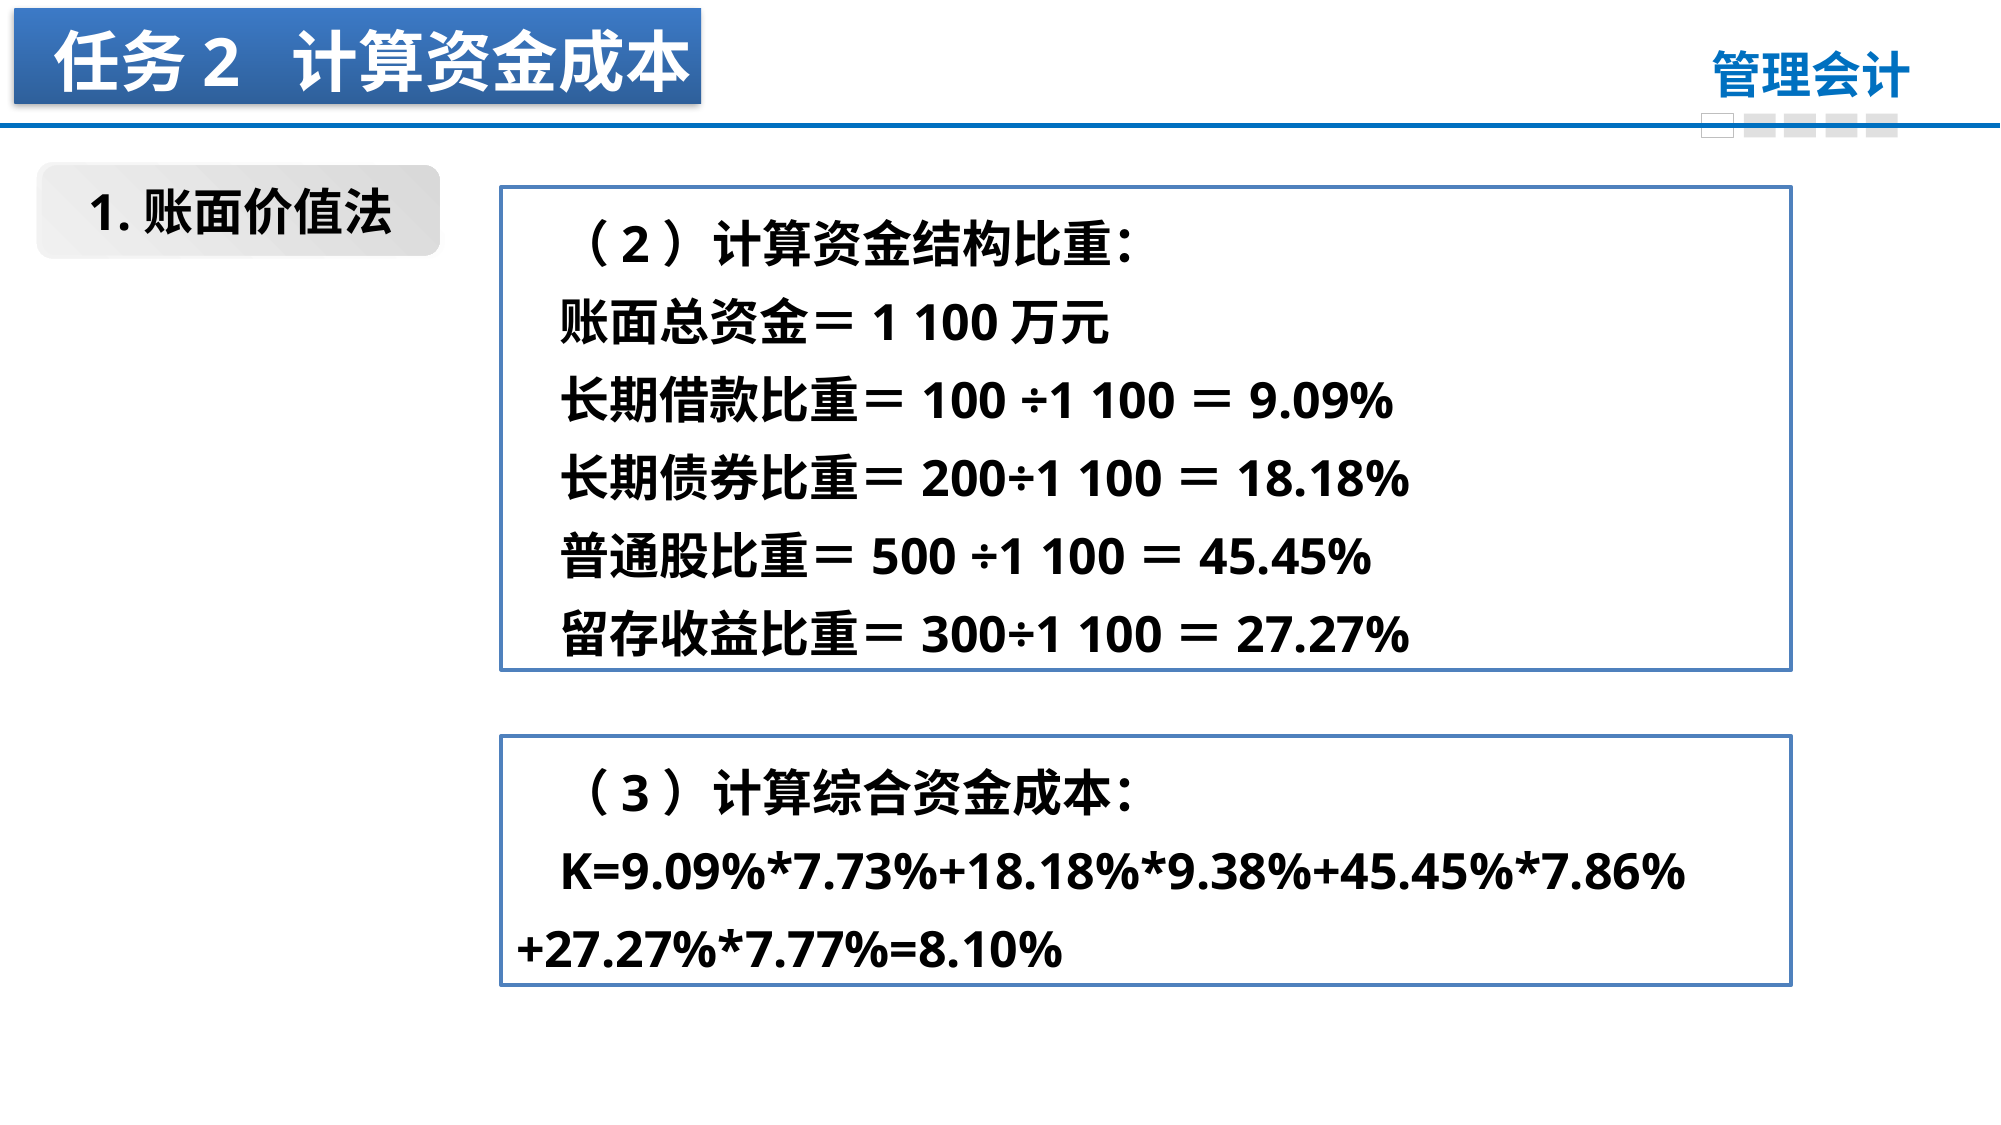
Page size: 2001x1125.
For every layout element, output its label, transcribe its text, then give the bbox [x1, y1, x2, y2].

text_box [14, 7, 717, 109]
text_box （2）计算资金结构比重： 账面总资金＝1 100万元 长期借款比重＝100 ÷1 100＝9.09% 长期债券比重＝200÷1 100＝18.18% 普通股比重＝500 ÷1 100＝45.45% 留存收益比重＝300÷1 100＝27.27% [499, 185, 1793, 672]
text_box （3）计算综合资金成本： K=9.09%*7.73%+18.18%*9.38%+45.45%*7.86%+27.27%*7.77%=8.10% [499, 734, 1793, 987]
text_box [36, 162, 446, 259]
